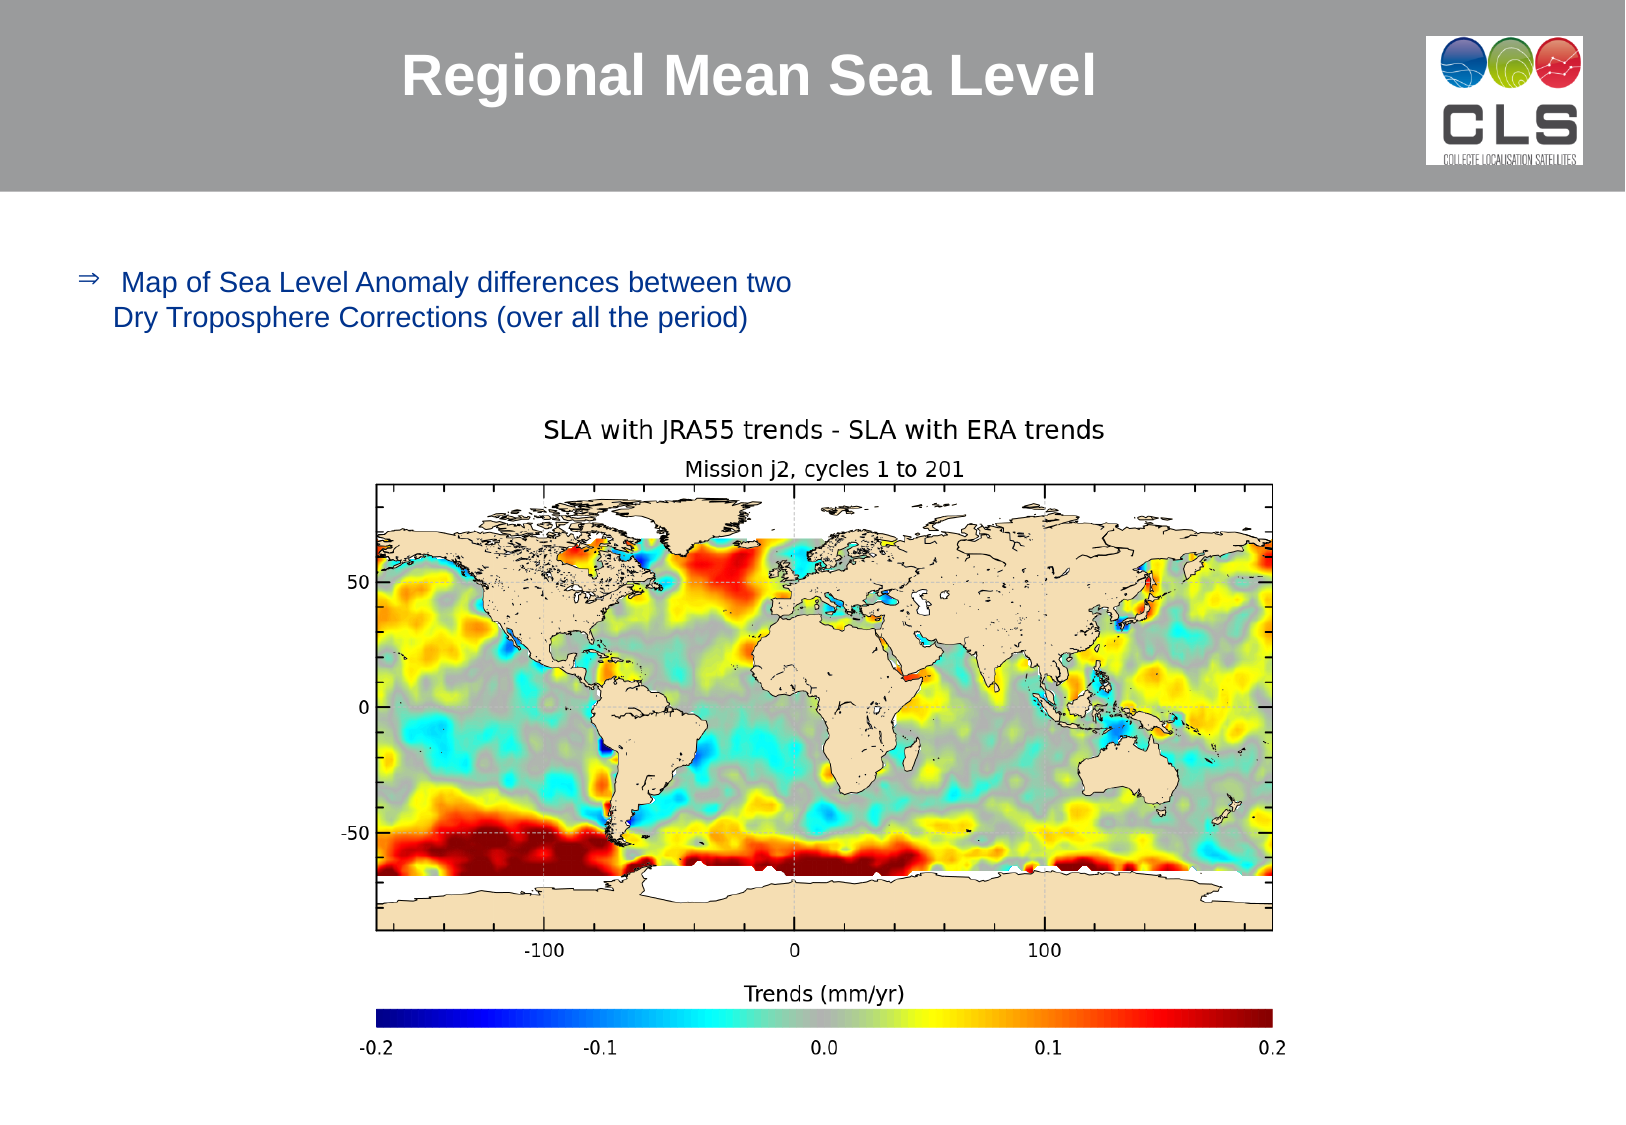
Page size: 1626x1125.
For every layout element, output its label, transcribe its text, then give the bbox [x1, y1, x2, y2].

text_box Regional Mean Sea Level [386, 40, 1162, 119]
text_box Map of Sea Level Anomaly differences between two Dry Troposphere Corrections (over all the period) [62, 220, 841, 376]
picture [265, 387, 1325, 1092]
picture [1426, 36, 1583, 165]
